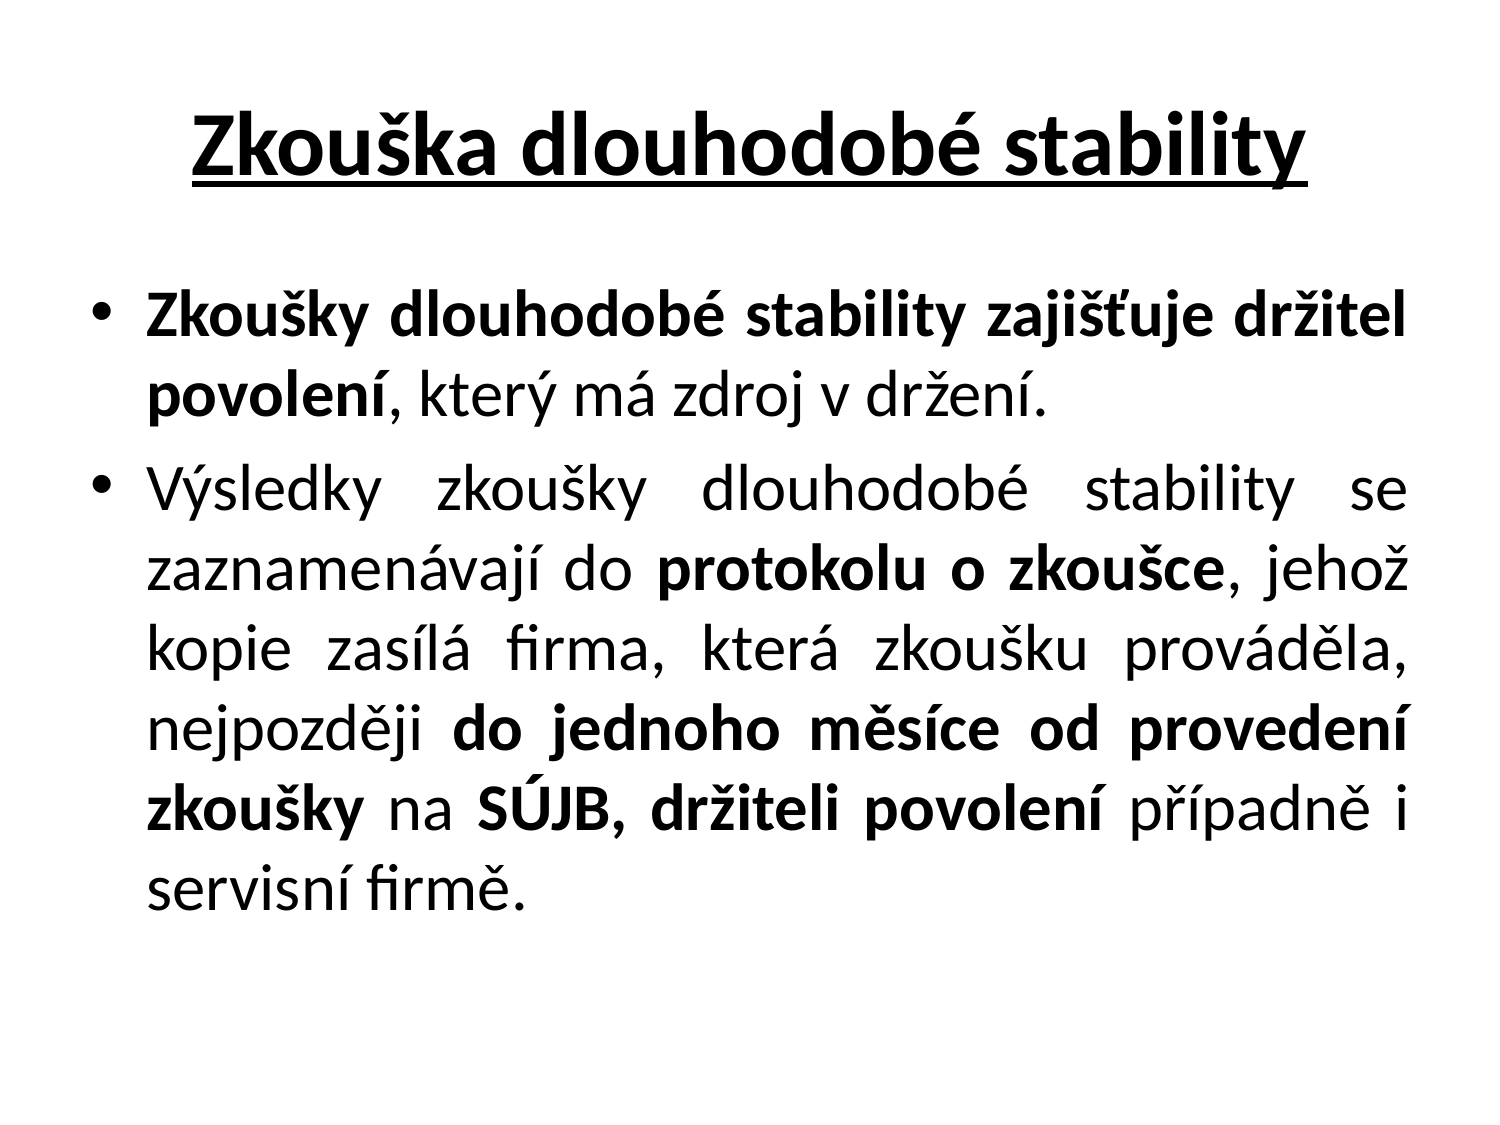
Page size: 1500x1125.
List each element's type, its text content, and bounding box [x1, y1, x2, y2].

list Zkoušky dlouhodobé stability zajišťuje držitel povolení, který má zdroj v držení. Výsledky zkoušky dlouhodobé stability se zaznamenávají do protokolu o zkoušce, jehož kopie zasílá firma, která zkoušku prováděla, nejpozději do jednoho měsíce od provedení zkoušky na SÚJB, držiteli povolení případně i servisní firmě. [75, 262, 1425, 1005]
title Zkouška dlouhodobé stability [75, 45, 1425, 233]
